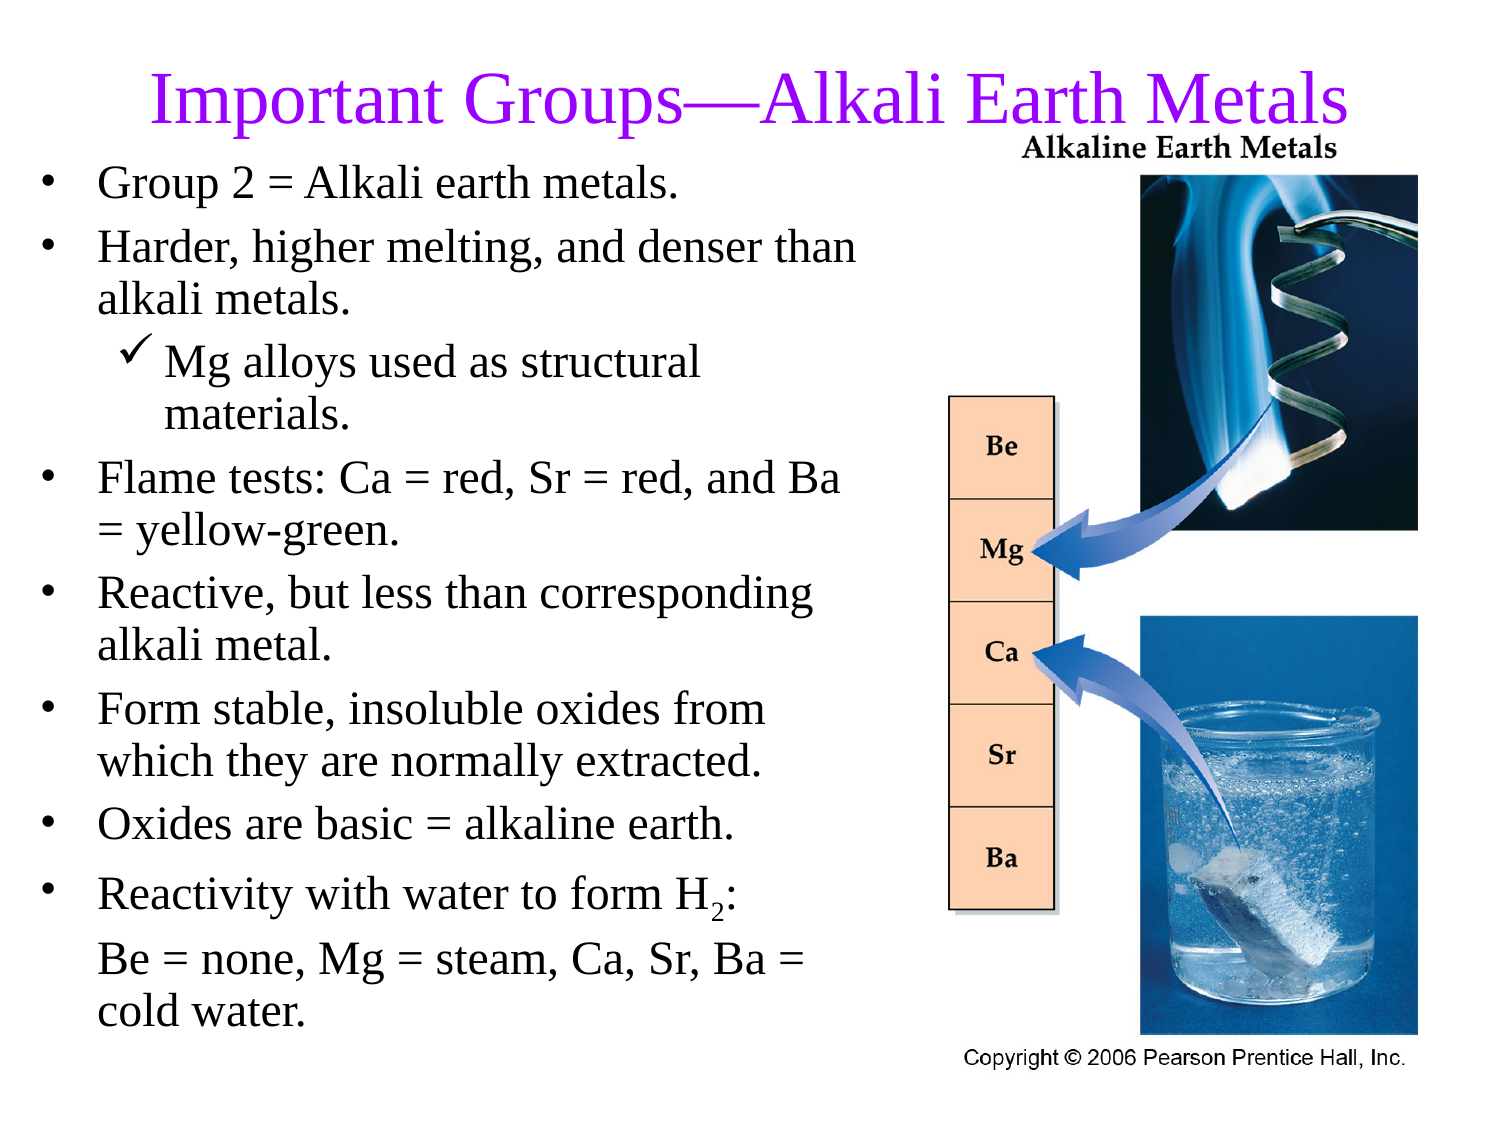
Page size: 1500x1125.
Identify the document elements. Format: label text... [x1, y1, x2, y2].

text_box Important Groups—Alkali Earth Metals [112, 37, 1388, 150]
text_box Group 2 = Alkali earth metals. Harder, higher melting, and denser than alkali metals. Mg alloys used as structural materials. Flame tests: Ca = red, Sr = red, and Ba = yellow-green. Reactive, but less than corresponding alkali metal. Form stable, insoluble oxides from which they are normally extracted. Oxides are basic = alkaline earth. Reactivity with water to form H2: Be = none, Mg = steam, Ca, Sr, Ba = cold water. [24, 149, 875, 1050]
picture [937, 124, 1429, 1076]
